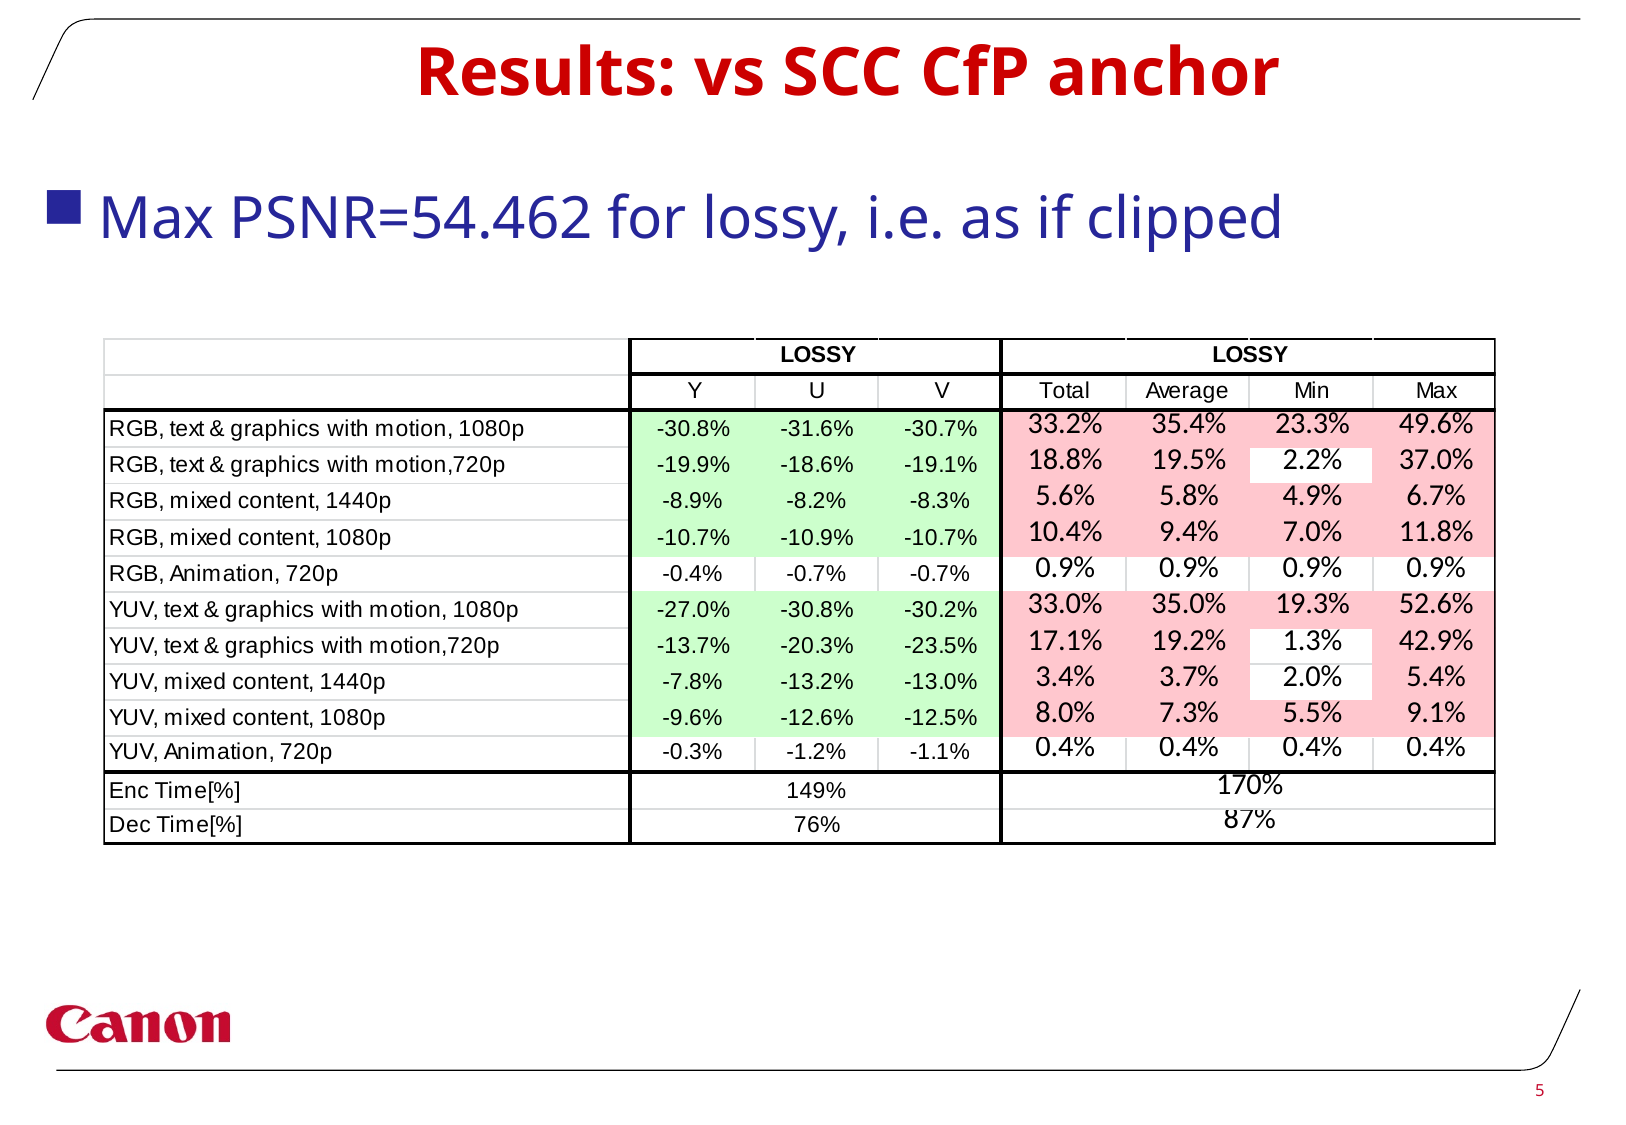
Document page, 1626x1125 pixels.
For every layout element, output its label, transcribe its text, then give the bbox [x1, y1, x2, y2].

picture [44, 1004, 232, 1043]
title Results: vs SCC CfP anchor [151, 19, 1546, 119]
picture [102, 337, 1498, 847]
slide_number 5 [1414, 1063, 1545, 1103]
list Max PSNR=54.462 for lossy, i.e. as if clipped [27, 172, 1585, 1004]
